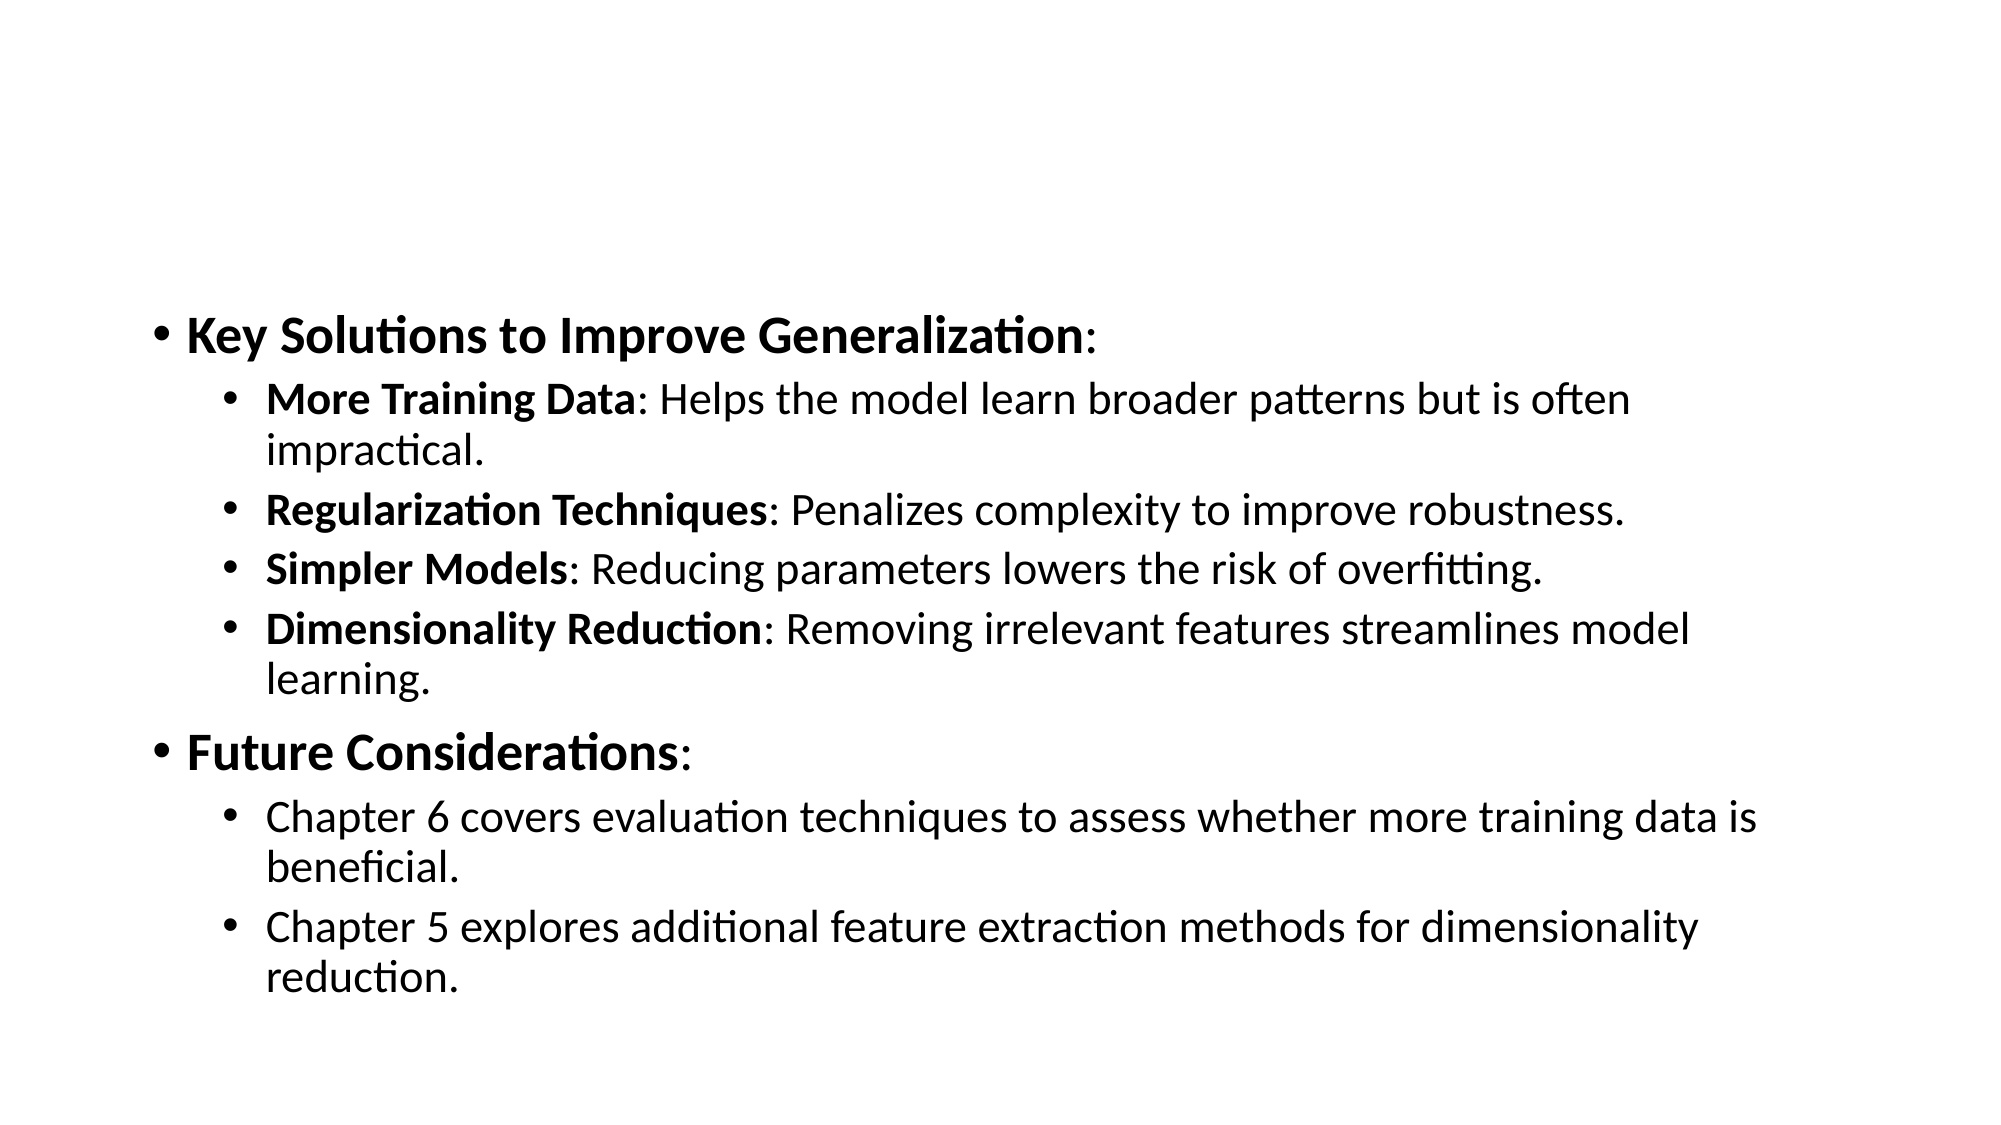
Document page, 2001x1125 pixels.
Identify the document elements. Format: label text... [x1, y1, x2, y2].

list Key Solutions to Improve Generalization: More Training Data: Helps the model learn broader patterns but is often impractical. Regularization Techniques: Penalizes complexity to improve robustness. Simpler Models: Reducing parameters lowers the risk of overfitting. Dimensionality Reduction: Removing irrelevant features streamlines model learning. Future Considerations: Chapter 6 covers evaluation techniques to assess whether more training data is beneficial. Chapter 5 explores additional feature extraction methods for dimensionality reduction. [137, 299, 1863, 1014]
